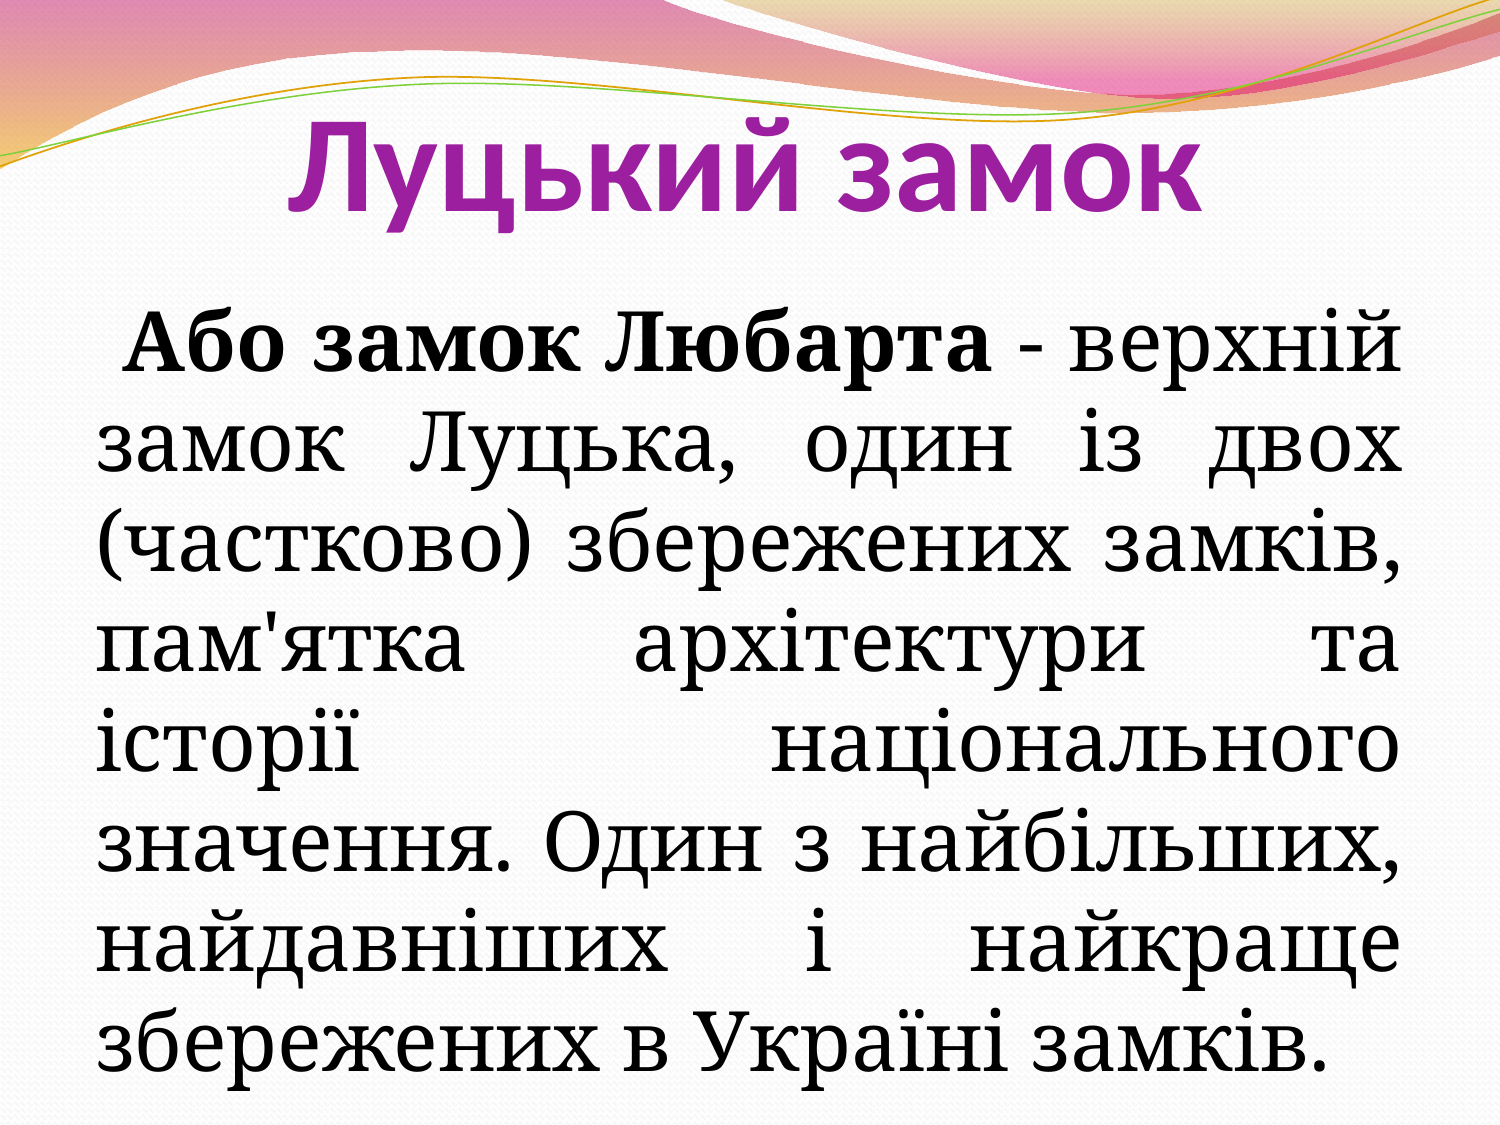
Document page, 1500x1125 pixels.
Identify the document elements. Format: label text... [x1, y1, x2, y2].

title Луцький замок [70, 70, 1421, 247]
list Або замок Любарта - верхній замок Луцька, один із двох (частково) збережених замків, пам'ятка архітектури та історії національного значення. Один з найбільших, найдавніших і найкраще збережених в Україні замків. [35, 281, 1418, 1090]
